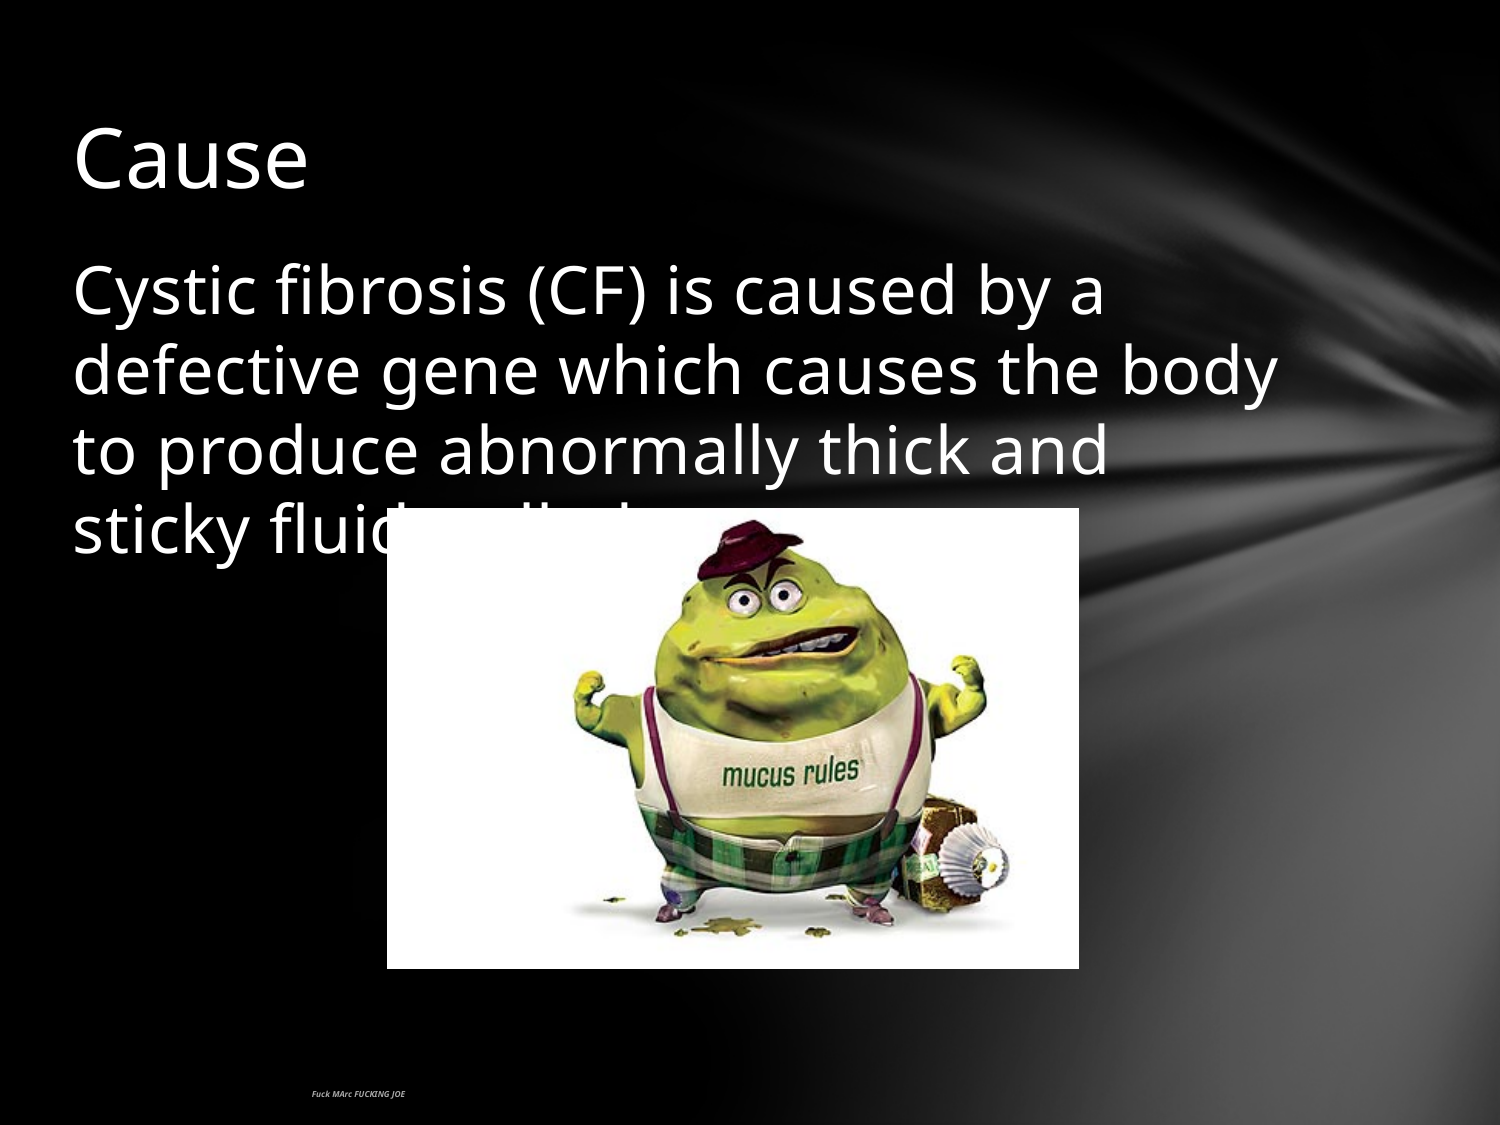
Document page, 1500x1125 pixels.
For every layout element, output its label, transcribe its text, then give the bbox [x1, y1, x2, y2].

list Cystic fibrosis (CF) is caused by a defective gene which causes the body to produce abnormally thick and sticky fluid, called mucus. [57, 239, 1318, 1015]
footer Fuck MArc FUCKING JOE [296, 1073, 968, 1115]
title Cause [57, 37, 1318, 213]
picture [387, 508, 1079, 969]
